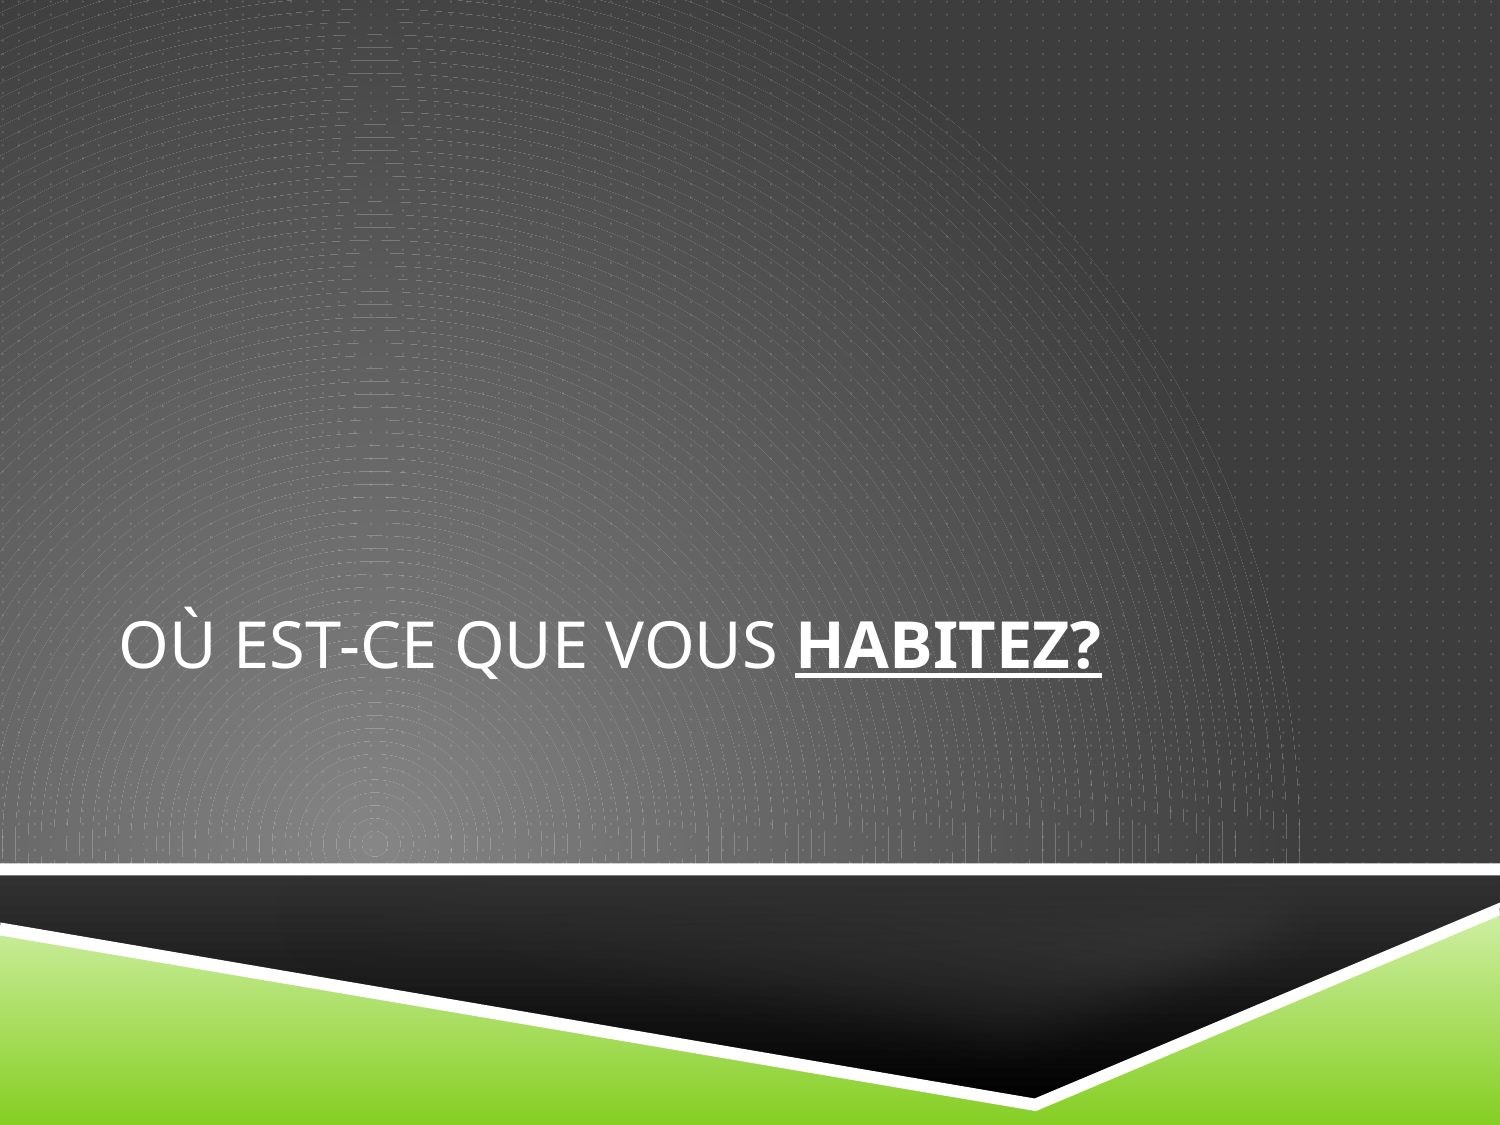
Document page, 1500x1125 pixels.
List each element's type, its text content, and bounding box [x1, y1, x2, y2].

title où est-ce que vous habitez? [118, 596, 1394, 820]
